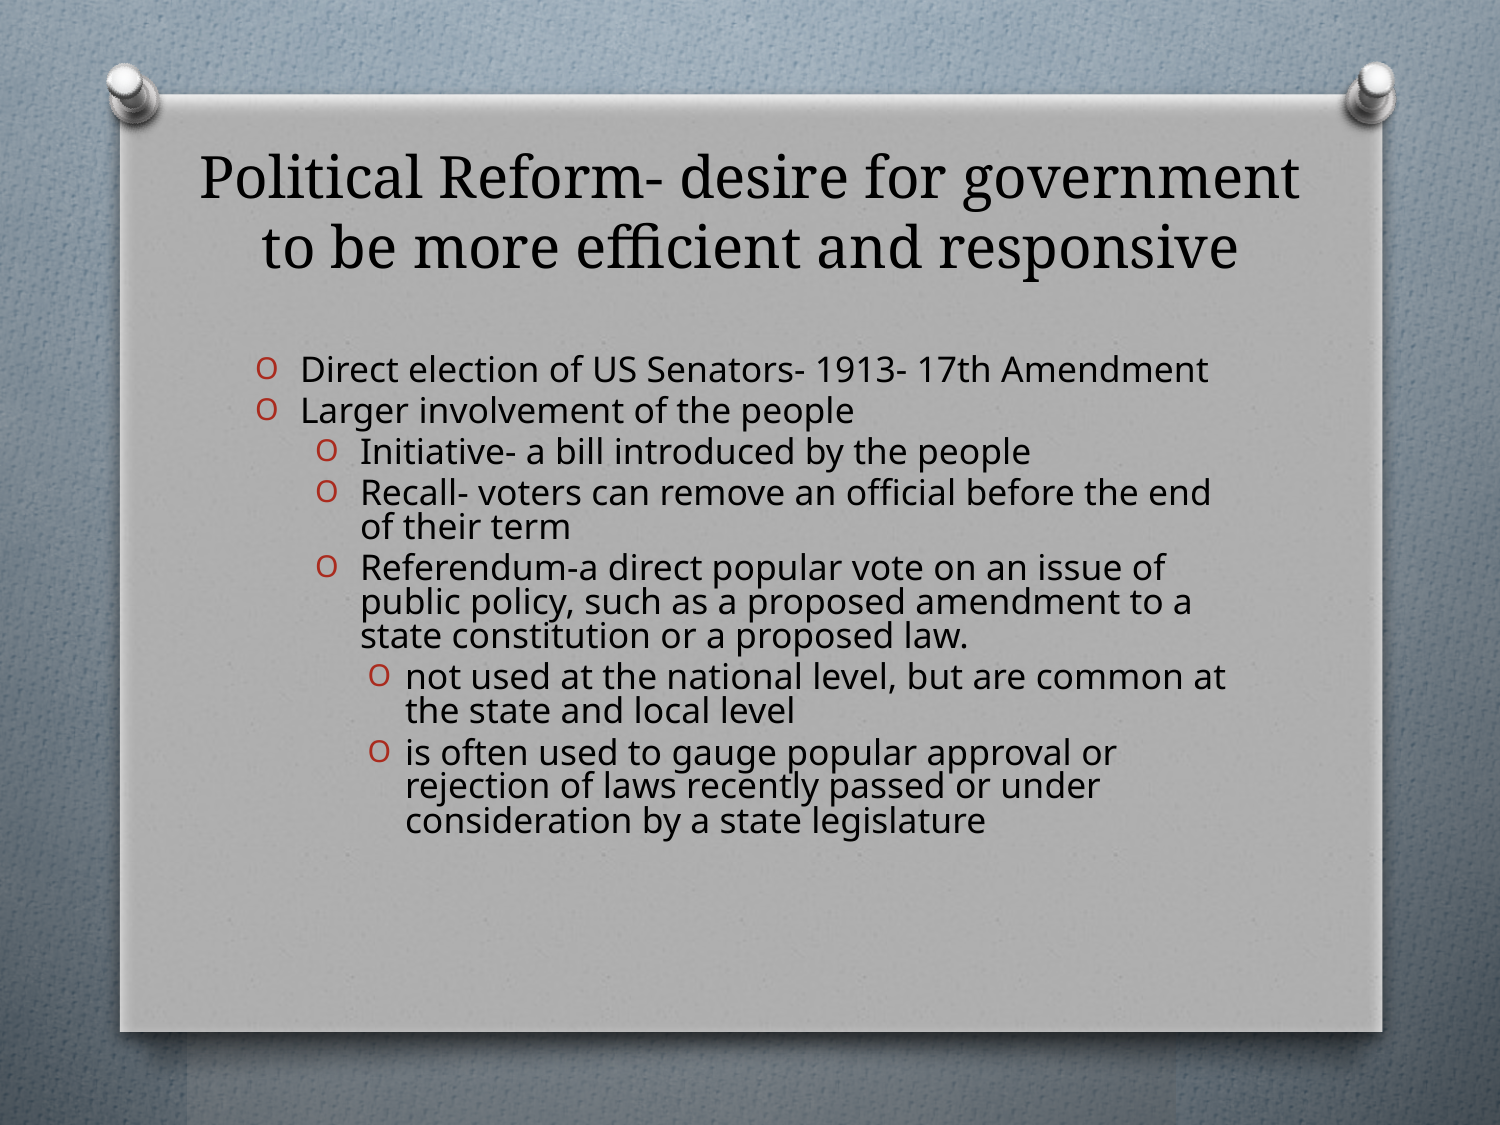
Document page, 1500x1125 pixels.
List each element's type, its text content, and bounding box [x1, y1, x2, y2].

picture [1317, 35, 1439, 156]
list Direct election of US Senators- 1913- 17th Amendment Larger involvement of the people Initiative- a bill introduced by the people Recall- voters can remove an official before the end of their term Referendum-a direct popular vote on an issue of public policy, such as a proposed amendment to a state constitution or a proposed law. not used at the national level, but are common at the state and local level is often used to gauge popular approval or rejection of laws recently passed or under consideration by a state legislature [240, 347, 1257, 939]
title Political Reform- desire for government to be more efficient and responsive [179, 134, 1323, 286]
picture [75, 29, 198, 153]
